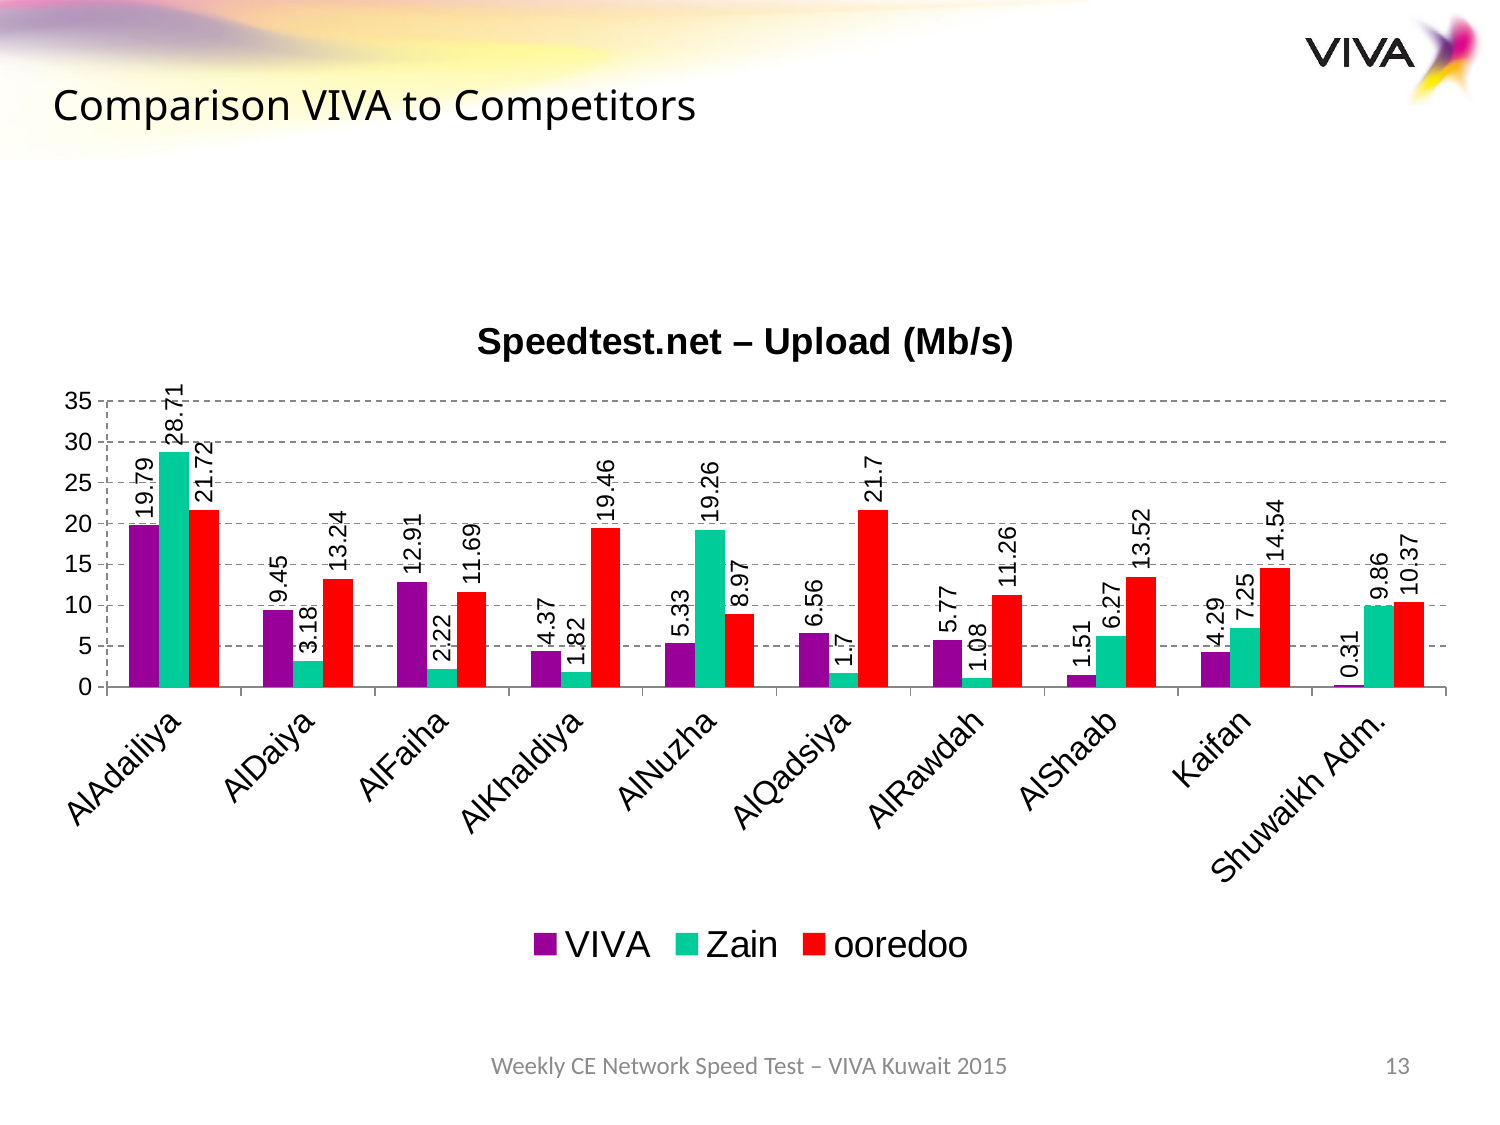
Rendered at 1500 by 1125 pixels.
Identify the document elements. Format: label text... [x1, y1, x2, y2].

picture [0, 0, 1089, 160]
text_box Weekly CE Network Speed Test – VIVA Kuwait 2015 [205, 1042, 1074, 1103]
chart [27, 287, 1476, 974]
text_box Comparison VIVA to Competitors [37, 24, 1278, 184]
picture [1300, 12, 1485, 105]
text_box 13 [1074, 1042, 1425, 1103]
